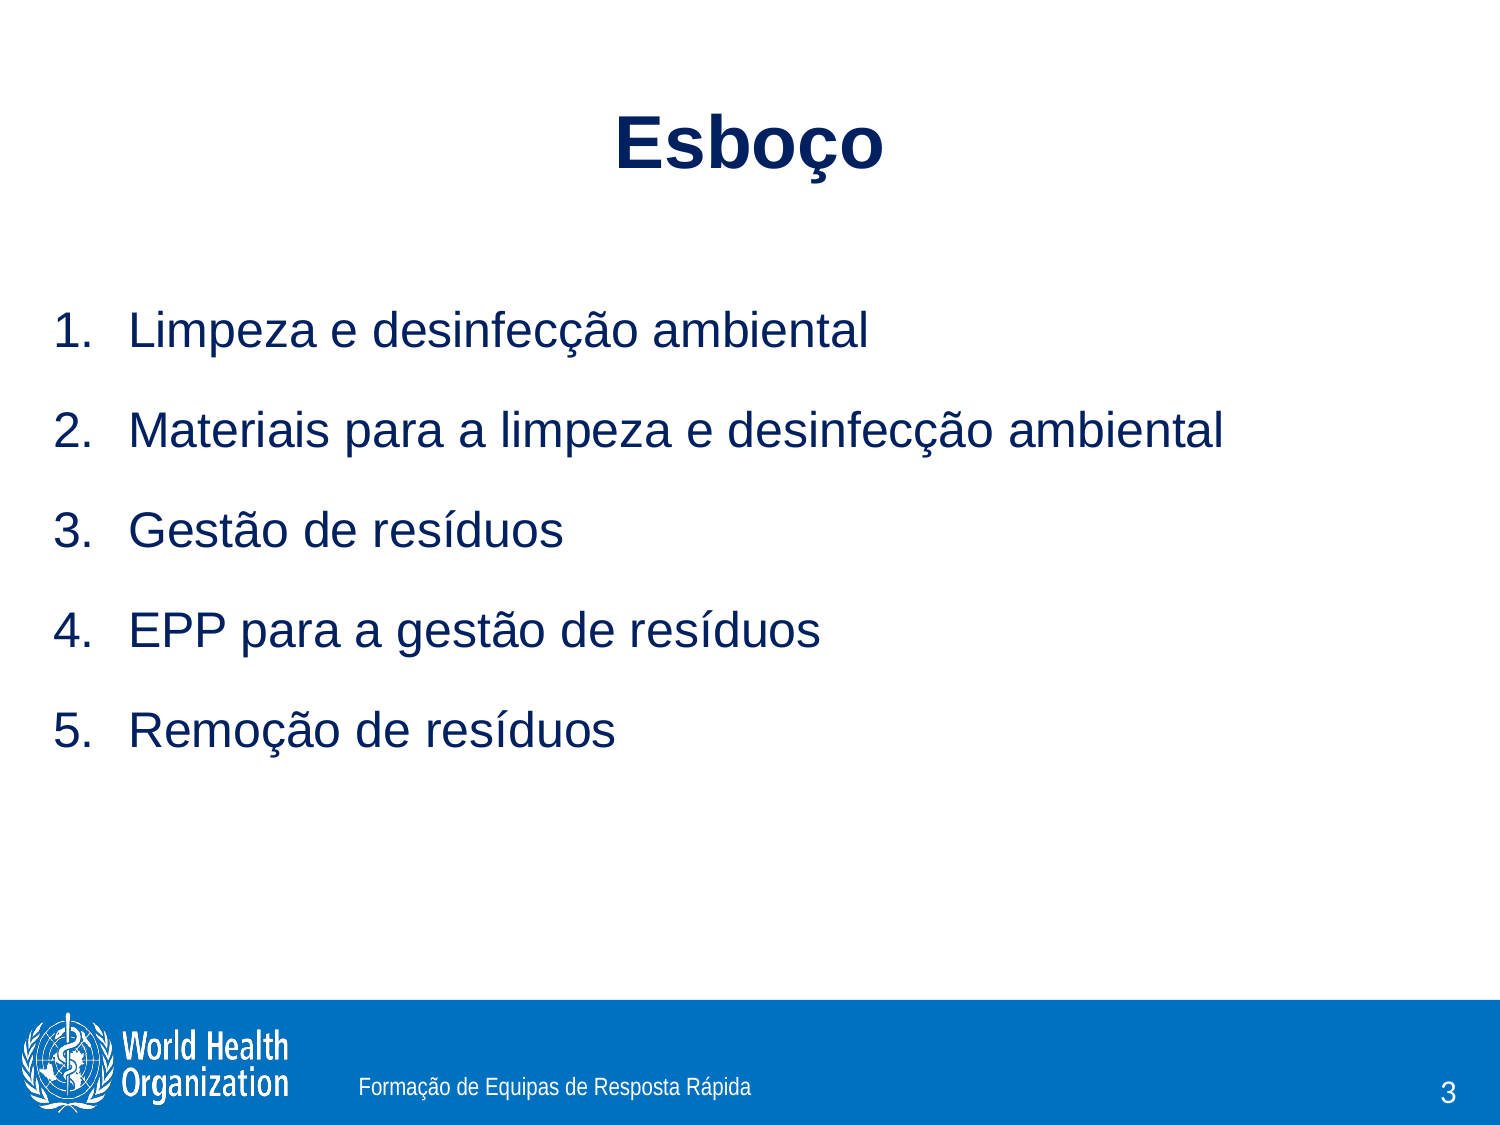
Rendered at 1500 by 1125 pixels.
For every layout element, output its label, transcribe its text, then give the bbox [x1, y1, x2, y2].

picture [21, 1012, 288, 1113]
title Esboço [75, 45, 1425, 233]
list Limpeza e desinfecção ambiental Materiais para a limpeza e desinfecção ambiental Gestão de resíduos EPP para a gestão de resíduos Remoção de resíduos [53, 267, 1447, 917]
